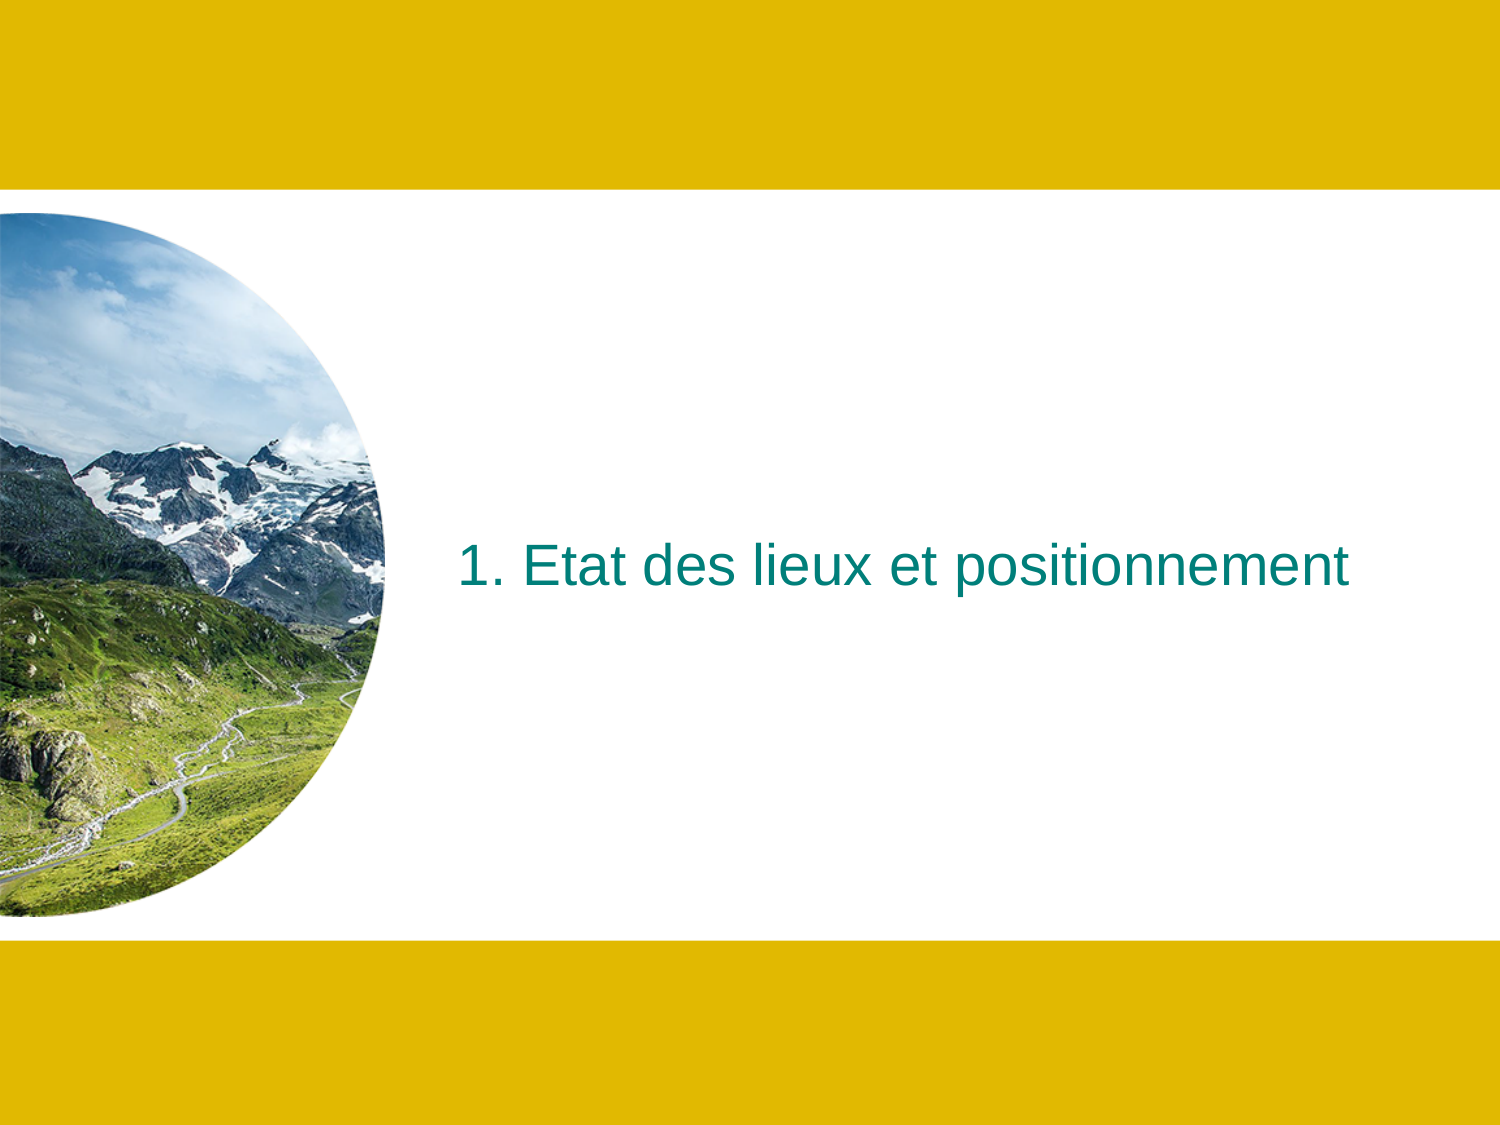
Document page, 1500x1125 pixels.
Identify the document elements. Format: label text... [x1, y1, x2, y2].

picture [0, 213, 385, 917]
list 1. Etat des lieux et positionnement [442, 467, 1412, 658]
